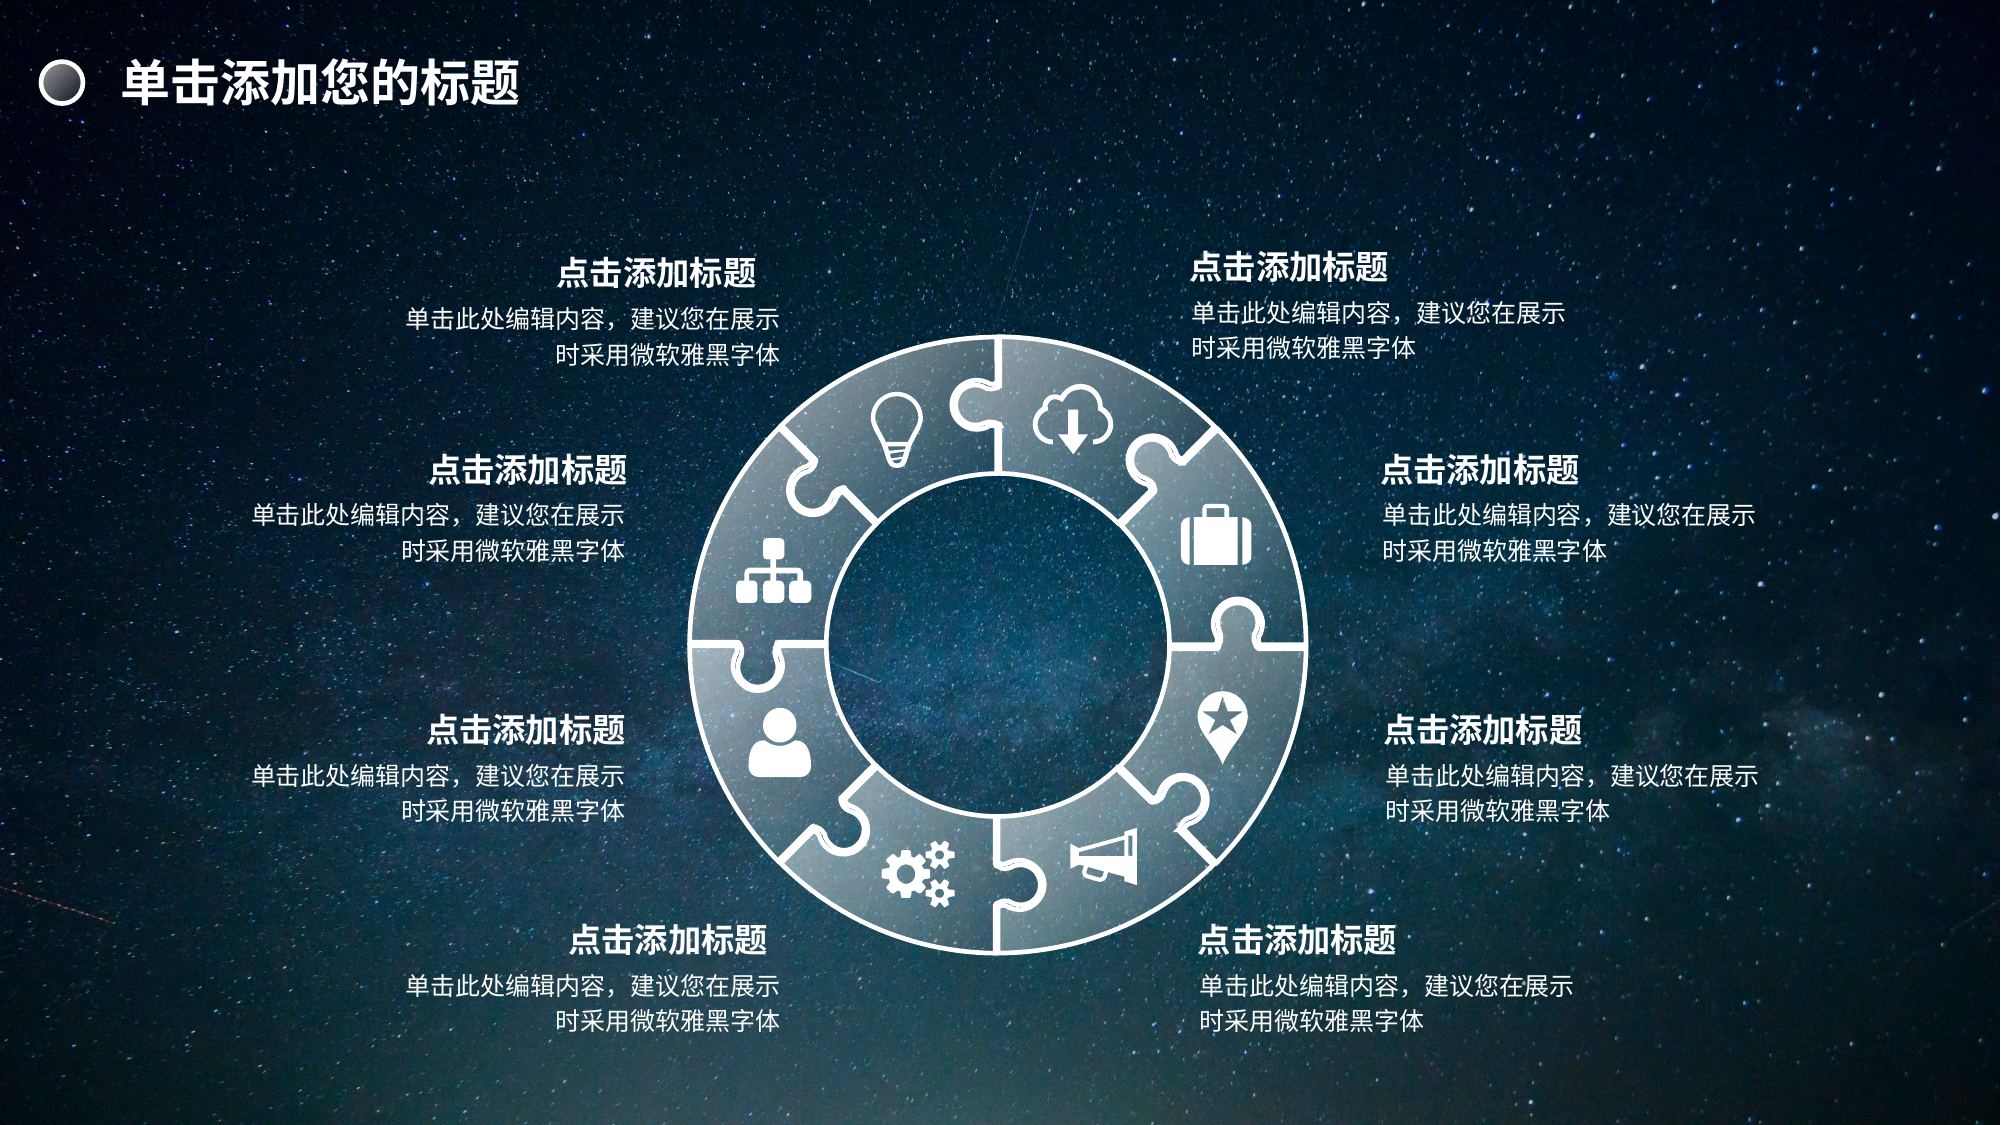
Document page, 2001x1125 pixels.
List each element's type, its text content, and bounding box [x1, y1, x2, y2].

text_box 单击此处编辑内容，建议您在展示时采用微软雅黑字体 [1199, 964, 1583, 1036]
text_box [688, 644, 877, 863]
text_box 点击添加标题 [447, 919, 768, 960]
text_box 单击添加您的标题 [105, 43, 801, 119]
text_box [1118, 601, 1308, 865]
text_box 点击添加标题 [1189, 246, 1511, 287]
text_box 点击添加标题 [307, 448, 628, 489]
text_box 点击添加标题 [1383, 709, 1704, 750]
text_box [996, 766, 1215, 955]
text_box [779, 335, 998, 524]
text_box 单击此处编辑内容，建议您在展示时采用微软雅黑字体 [243, 754, 626, 826]
text_box 点击添加标题 [1380, 448, 1701, 489]
text_box [1032, 383, 1114, 445]
text_box [954, 335, 1217, 525]
text_box [736, 538, 812, 603]
text_box 单击此处编辑内容，建议您在展示时采用微软雅黑字体 [397, 297, 781, 370]
text_box 点击添加标题 [1197, 919, 1518, 960]
text_box [762, 707, 797, 743]
text_box 点击添加标题 [305, 709, 626, 750]
text_box [779, 765, 1042, 955]
text_box [688, 426, 878, 689]
text_box [1193, 503, 1238, 565]
text_box 单击此处编辑内容，建议您在展示时采用微软雅黑字体 [397, 964, 781, 1036]
text_box 单击此处编辑内容，建议您在展示时采用微软雅黑字体 [1191, 291, 1575, 363]
text_box [1197, 691, 1248, 765]
text_box [870, 391, 923, 468]
text_box [1119, 427, 1308, 646]
text_box 单击此处编辑内容，建议您在展示时采用微软雅黑字体 [243, 493, 626, 566]
text_box [1070, 827, 1137, 886]
picture [0, 0, 2000, 1125]
text_box [748, 740, 812, 778]
text_box [1058, 409, 1089, 455]
text_box [1242, 517, 1252, 565]
text_box [881, 840, 955, 908]
text_box [1180, 517, 1190, 565]
text_box 点击添加标题 [435, 252, 757, 293]
text_box 单击此处编辑内容，建议您在展示时采用微软雅黑字体 [1385, 754, 1769, 826]
text_box 单击此处编辑内容，建议您在展示时采用微软雅黑字体 [1382, 493, 1766, 566]
